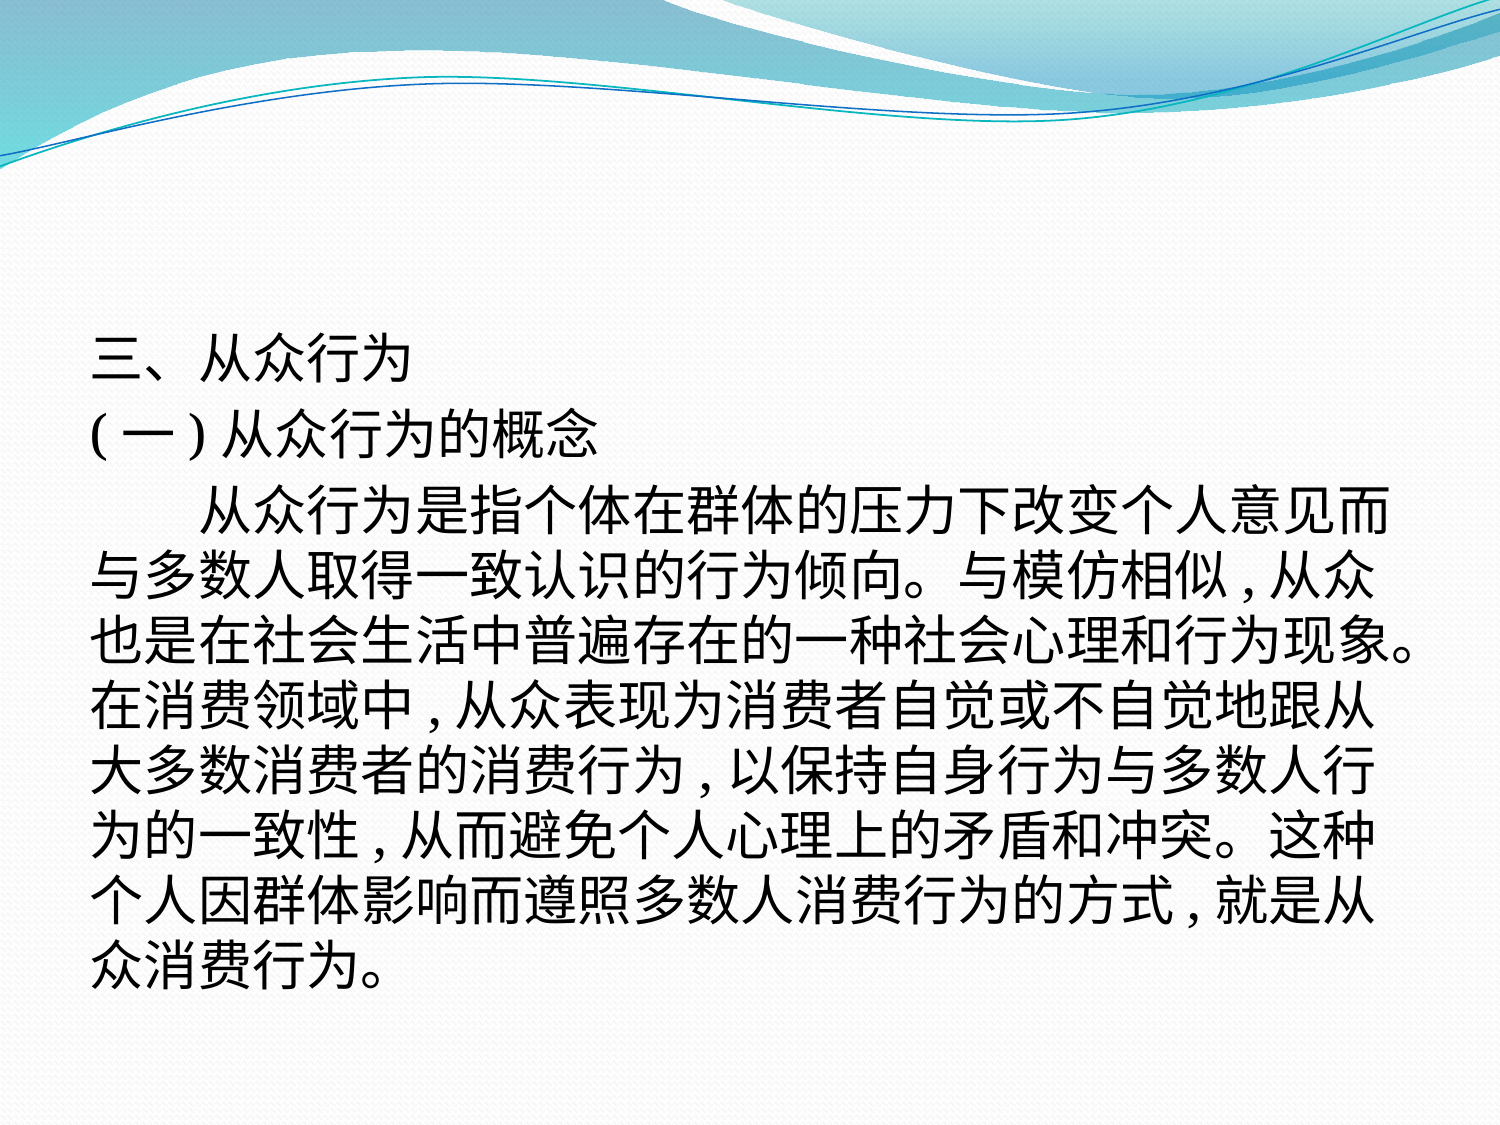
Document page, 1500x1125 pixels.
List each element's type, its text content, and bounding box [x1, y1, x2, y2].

list 三、从众行为 (一)从众行为的概念 从众行为是指个体在群体的压力下改变个人意见而与多数人取得一致认识的行为倾向。与模仿相似,从众也是在社会生活中普遍存在的一种社会心理和行为现象。在消费领域中,从众表现为消费者自觉或不自觉地跟从大多数消费者的消费行为,以保持自身行为与多数人行为的一致性,从而避免个人心理上的矛盾和冲突。这种个人因群体影响而遵照多数人消费行为的方式,就是从众消费行为。 [75, 317, 1425, 1038]
